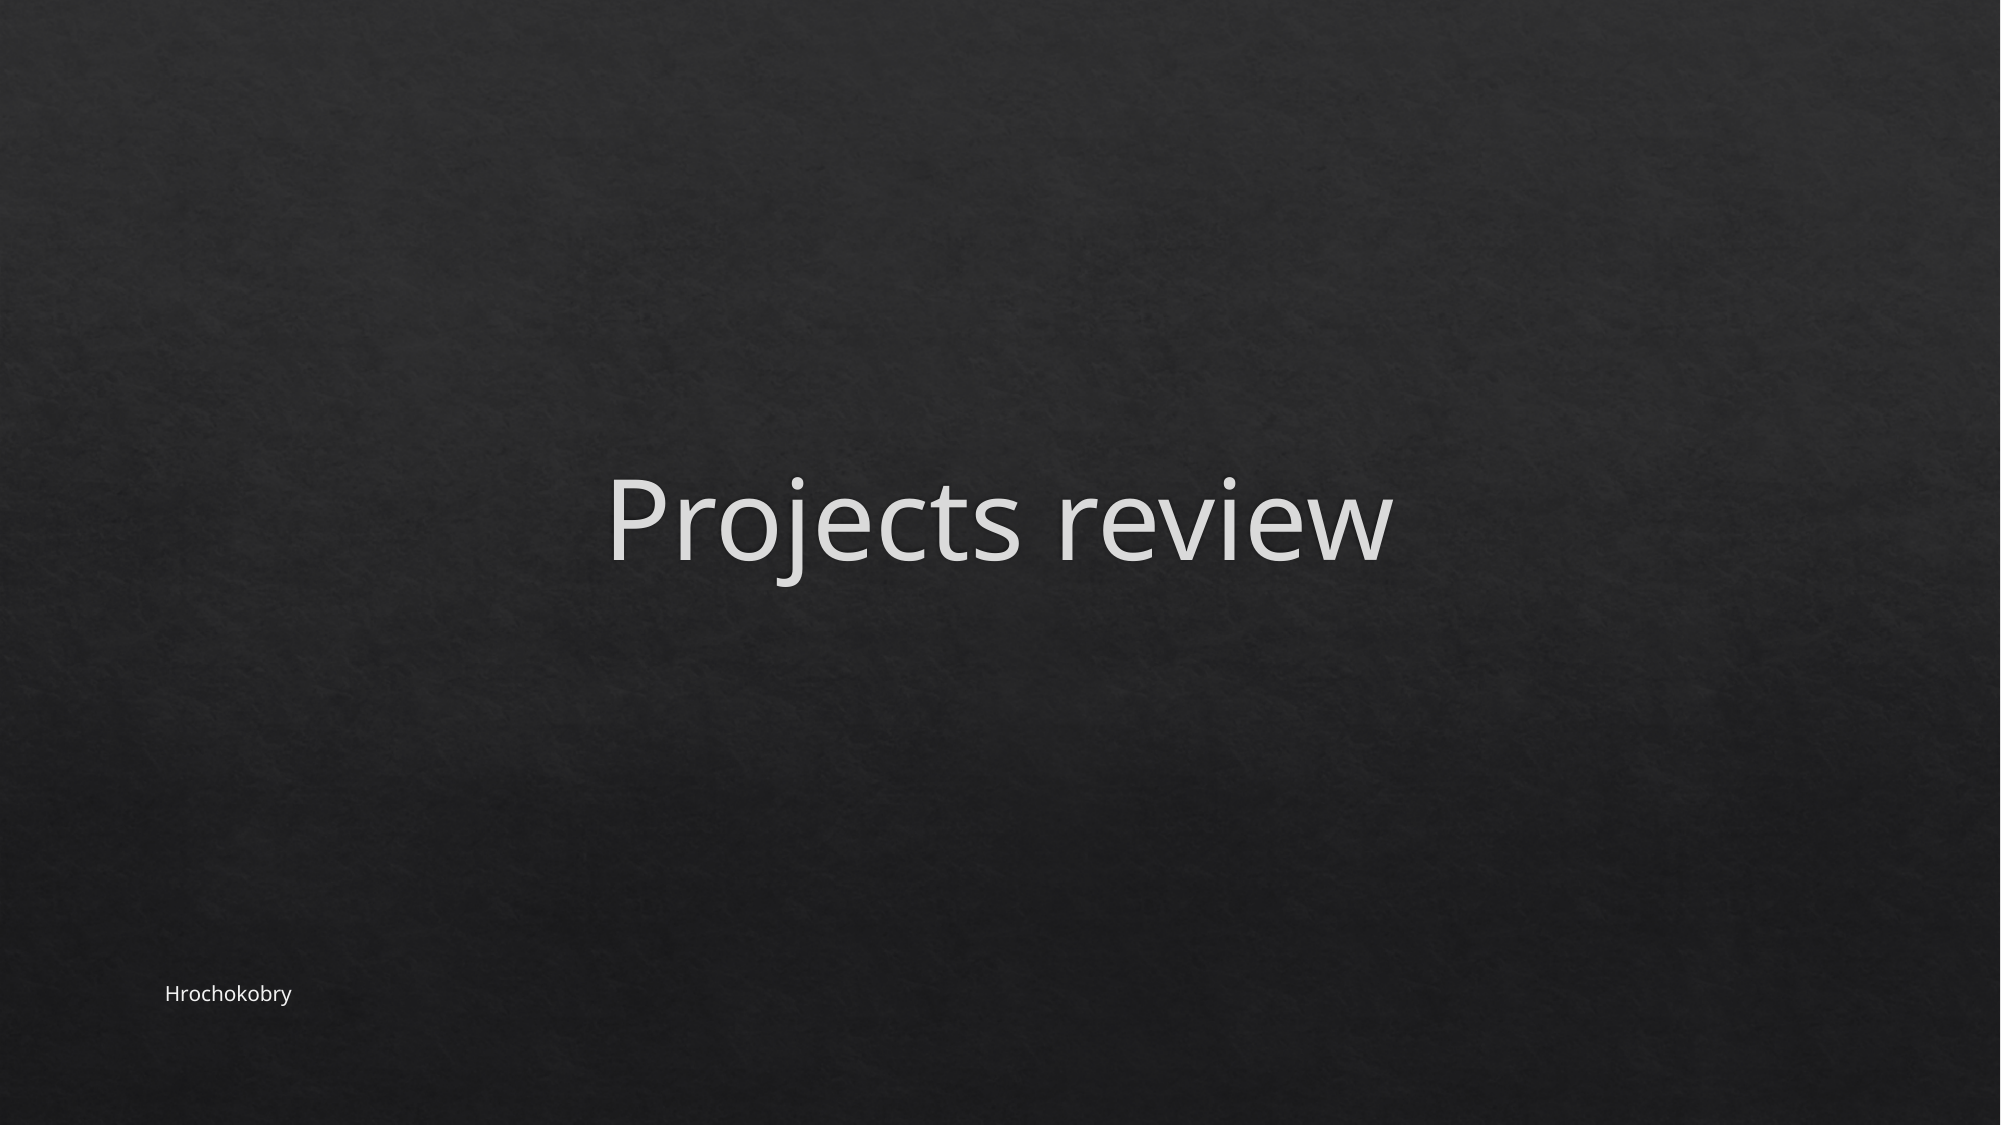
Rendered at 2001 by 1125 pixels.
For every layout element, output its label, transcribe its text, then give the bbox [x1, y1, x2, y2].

footer Hrochokobry [149, 965, 1245, 1025]
title Projects review [224, 290, 1774, 591]
